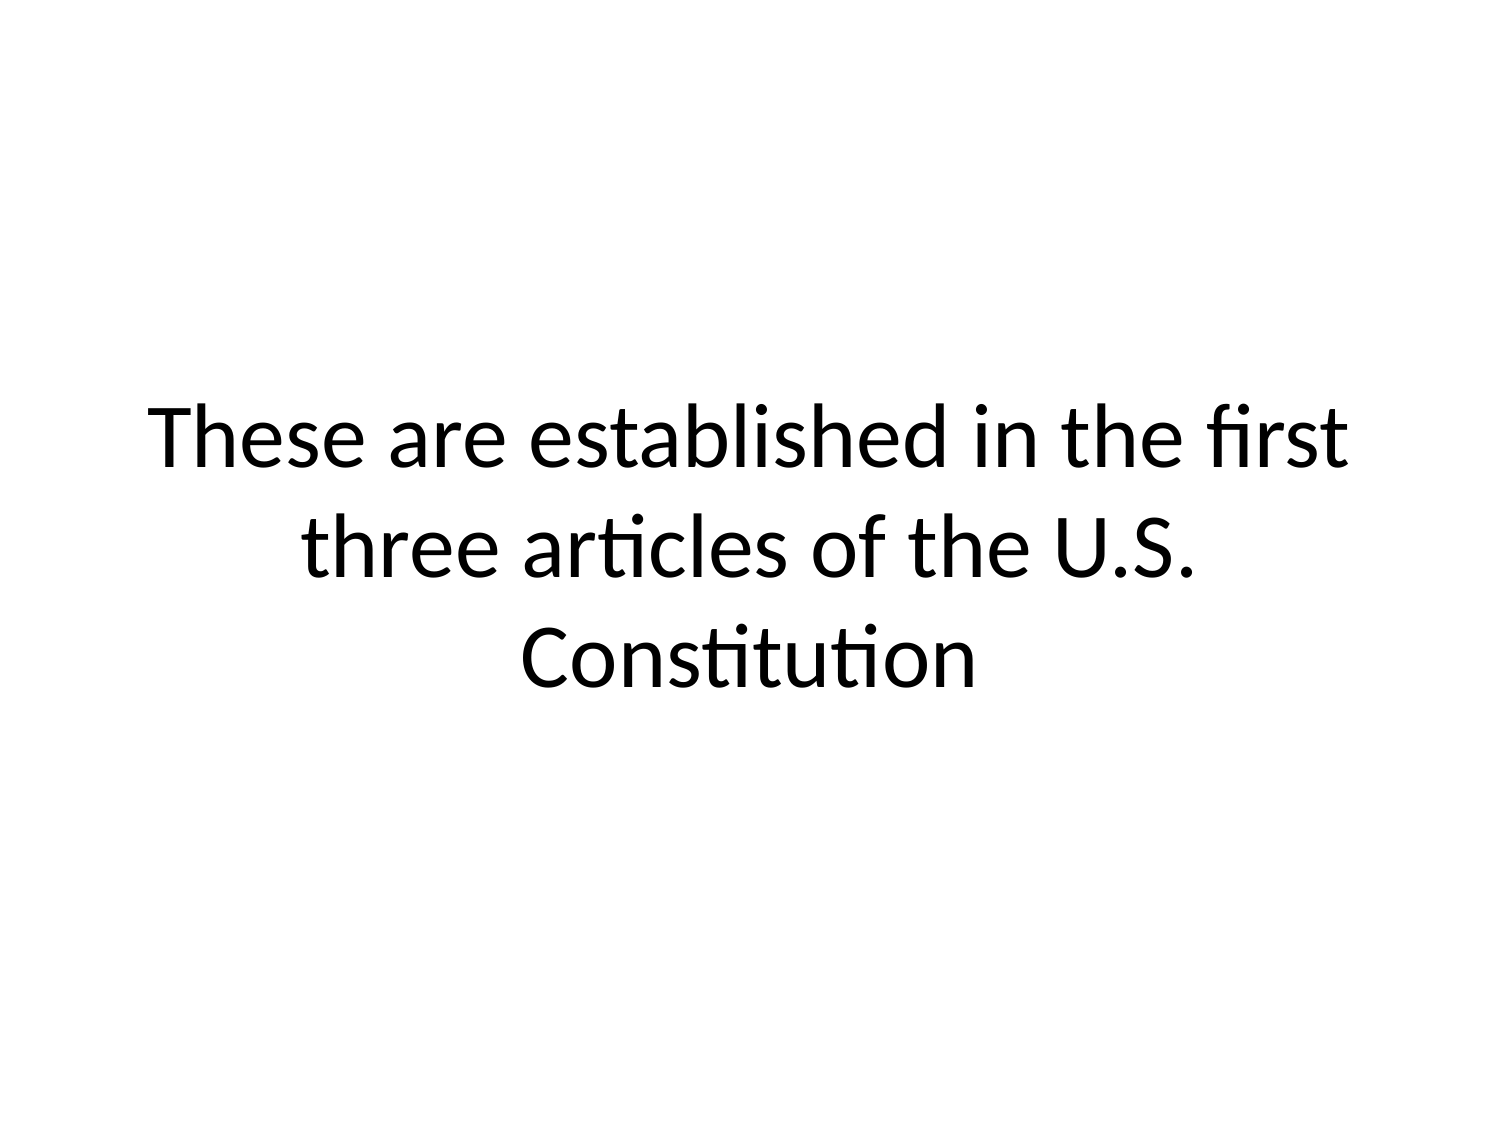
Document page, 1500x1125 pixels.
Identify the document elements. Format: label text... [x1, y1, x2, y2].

title These are established in the first three articles of the U.S. Constitution [74, 44, 1426, 1038]
